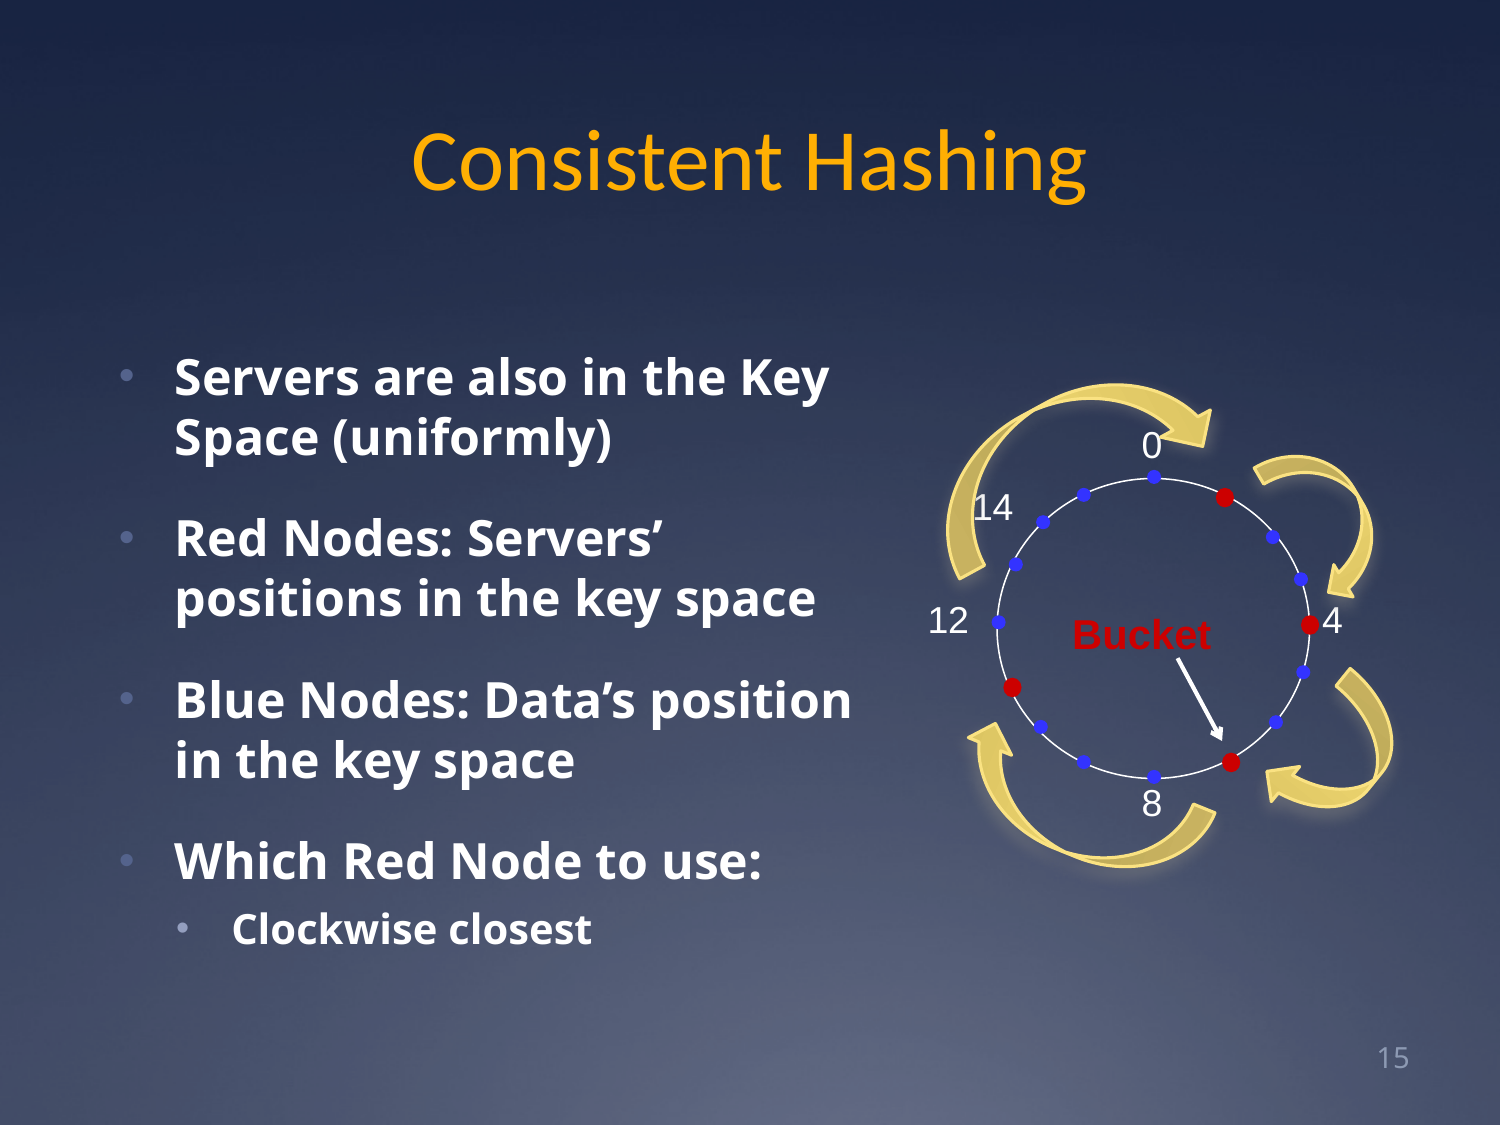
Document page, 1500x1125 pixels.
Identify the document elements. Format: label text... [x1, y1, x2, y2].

title Consistent Hashing [100, 95, 1400, 225]
slide_number 15 [1325, 1029, 1425, 1090]
list Servers are also in the Key Space (uniformly) Red Nodes: Servers’ positions in the key space Blue Nodes: Data’s position in the key space Which Red Node to use: Clockwise closest [103, 337, 880, 1005]
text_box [912, 398, 1383, 855]
